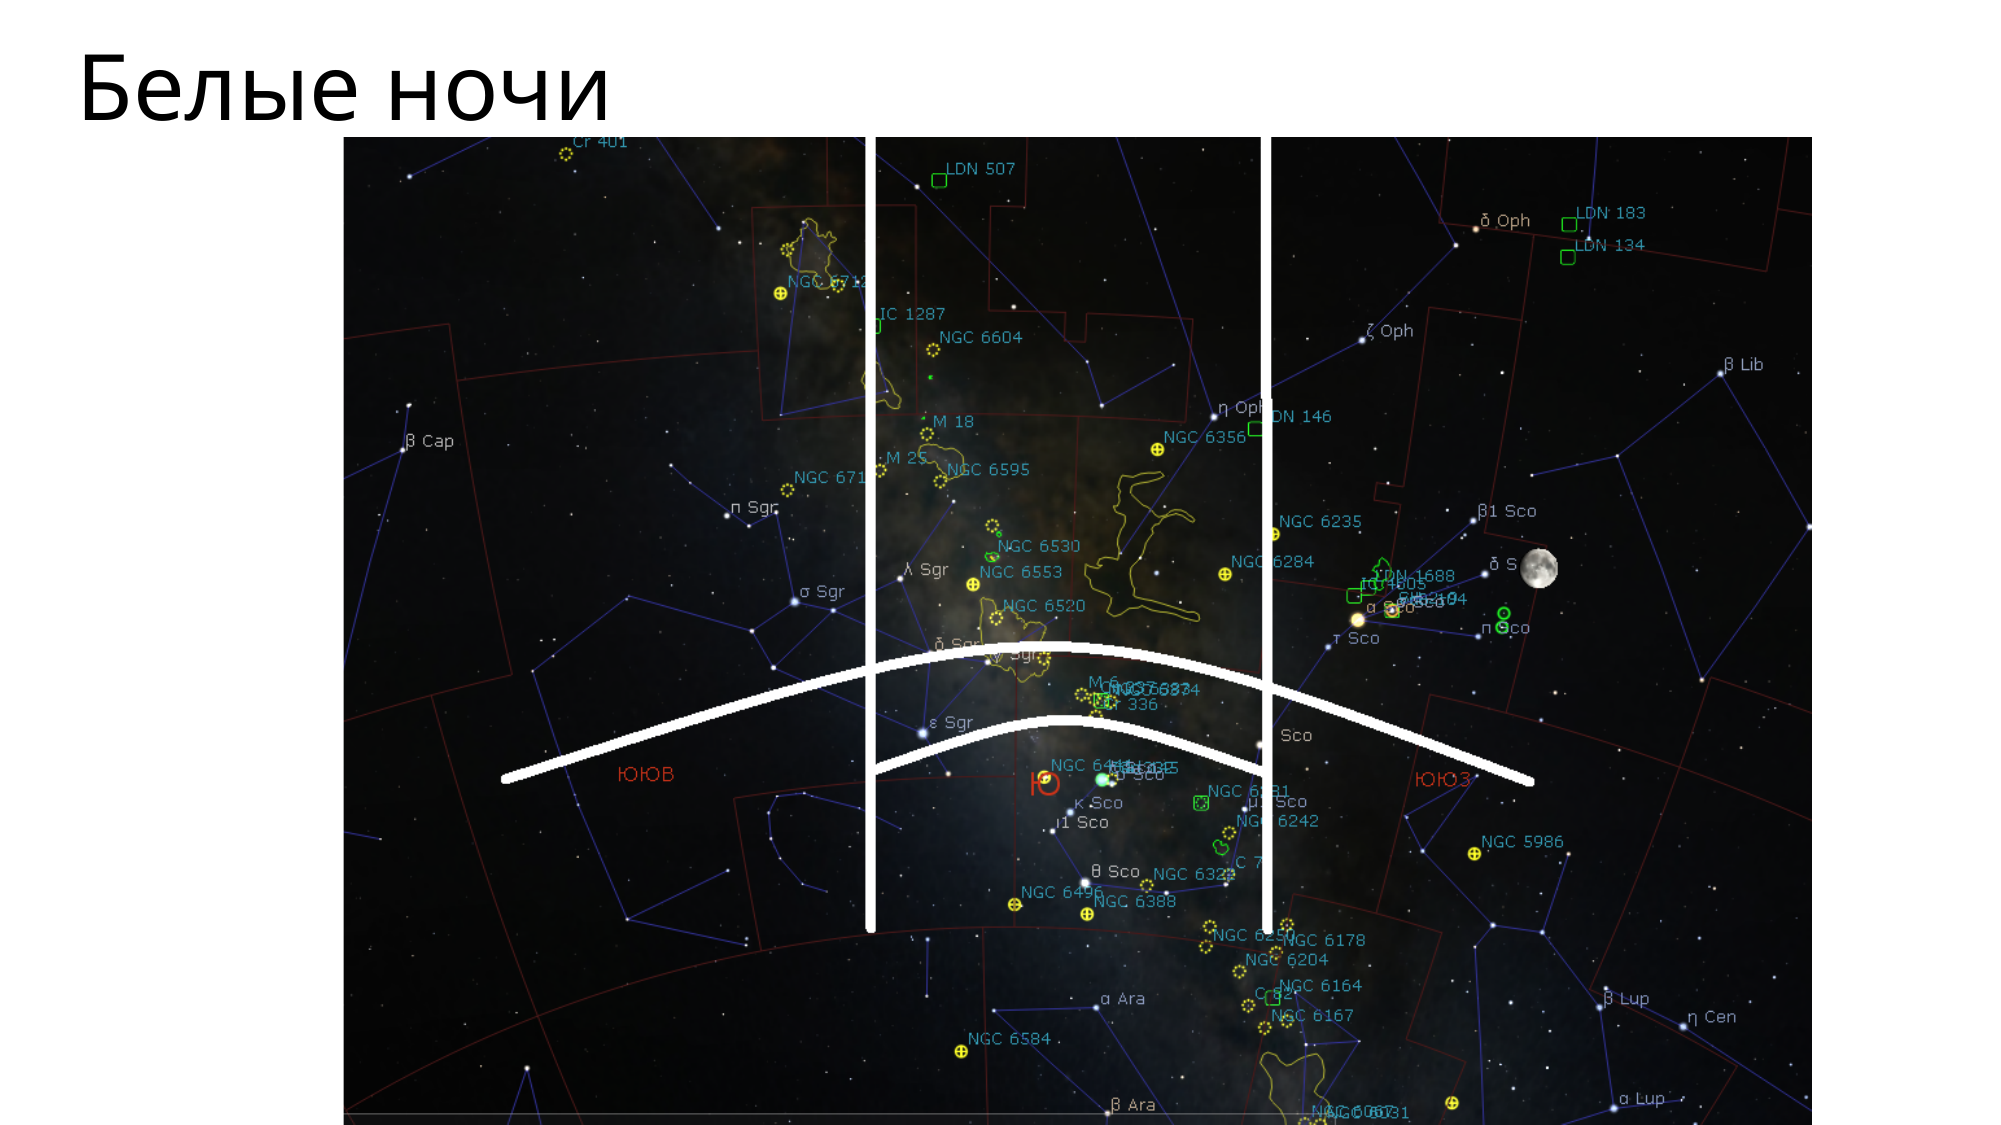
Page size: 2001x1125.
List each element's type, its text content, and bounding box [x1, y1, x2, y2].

title Белые ночи [61, 0, 1787, 200]
picture [343, 137, 1812, 1125]
